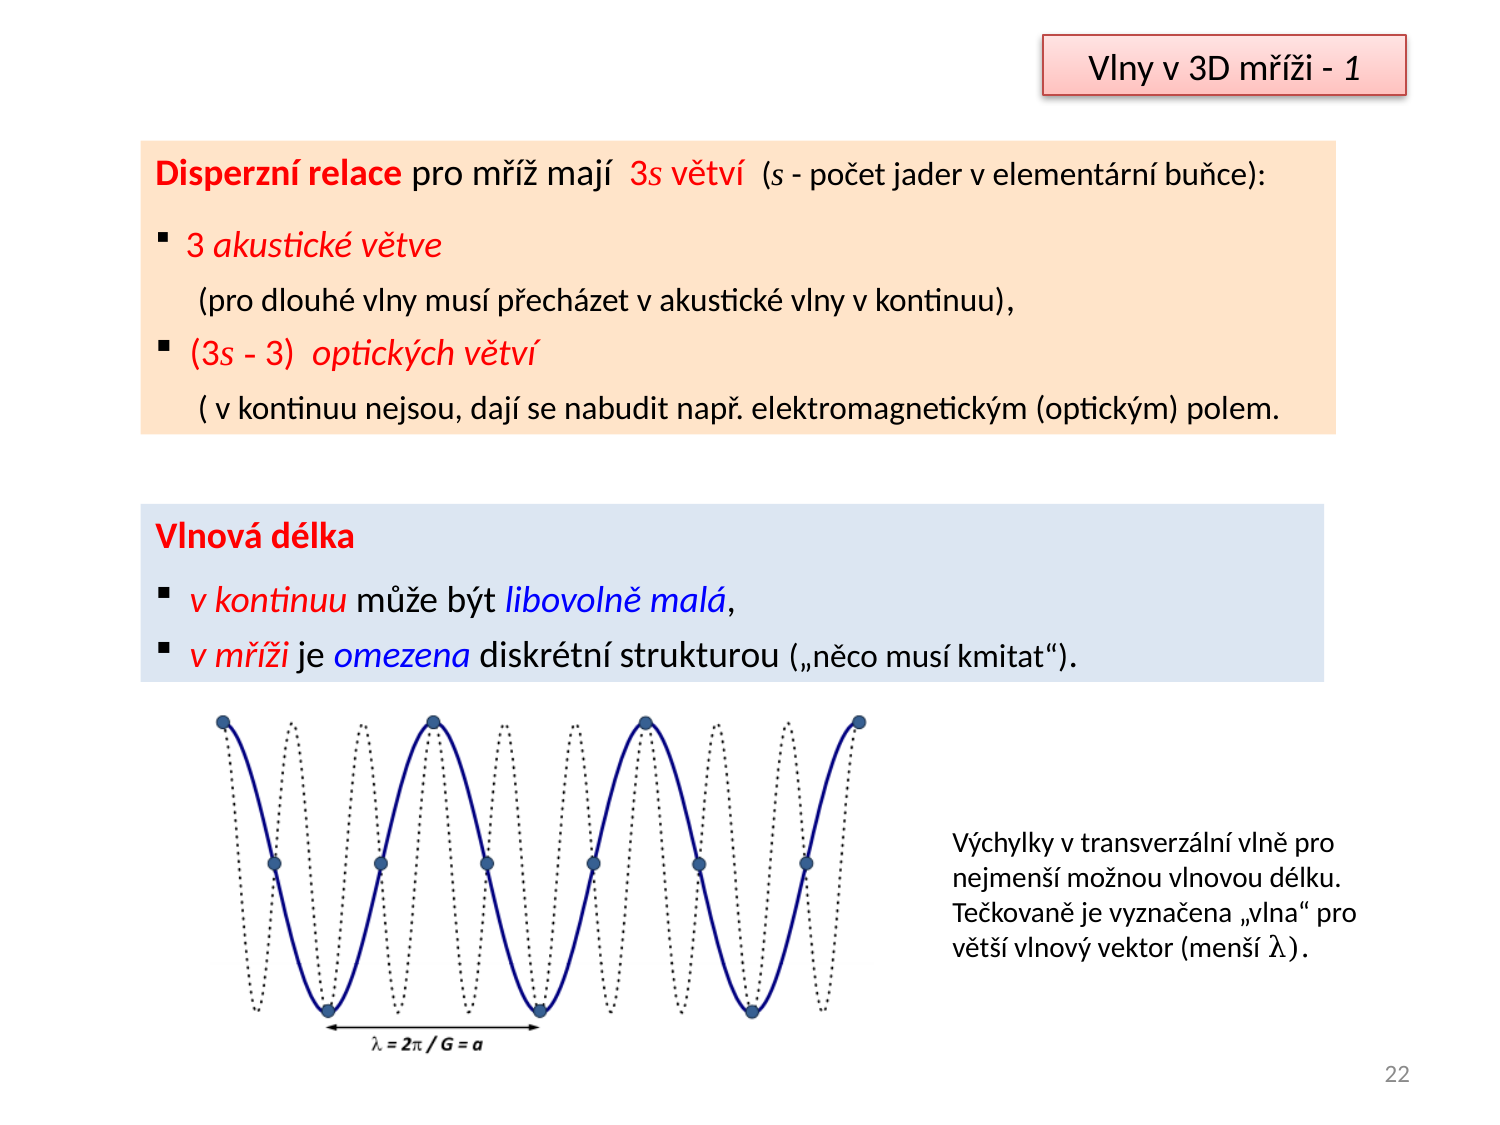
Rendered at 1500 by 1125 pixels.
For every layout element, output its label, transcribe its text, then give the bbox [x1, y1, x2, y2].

text_box Disperzní relace pro mříž mají 3s větví (s - počet jader v elementární buňce): 3 akustické větve (pro dlouhé vlny musí přecházet v akustické vlny v kontinuu), (3s - 3) optických větví ( v kontinuu nejsou, dají se nabudit např. elektromagnetickým (optickým) polem. [140, 140, 1336, 435]
text_box Výchylky v transverzální vlně pro nejmenší možnou vlnovou délku. Tečkovaně je vyznačena „vlna“ pro větší vlnový vektor (menší λ). [937, 816, 1430, 971]
text_box Vlnová délka v kontinuu může být libovolně malá, v mříži je omezena diskrétní strukturou („něco musí kmitat“). [140, 503, 1325, 682]
picture [198, 702, 887, 1068]
text_box Vlny v 3D mříži - 1 [1042, 34, 1407, 96]
slide_number 22 [1074, 1042, 1425, 1103]
